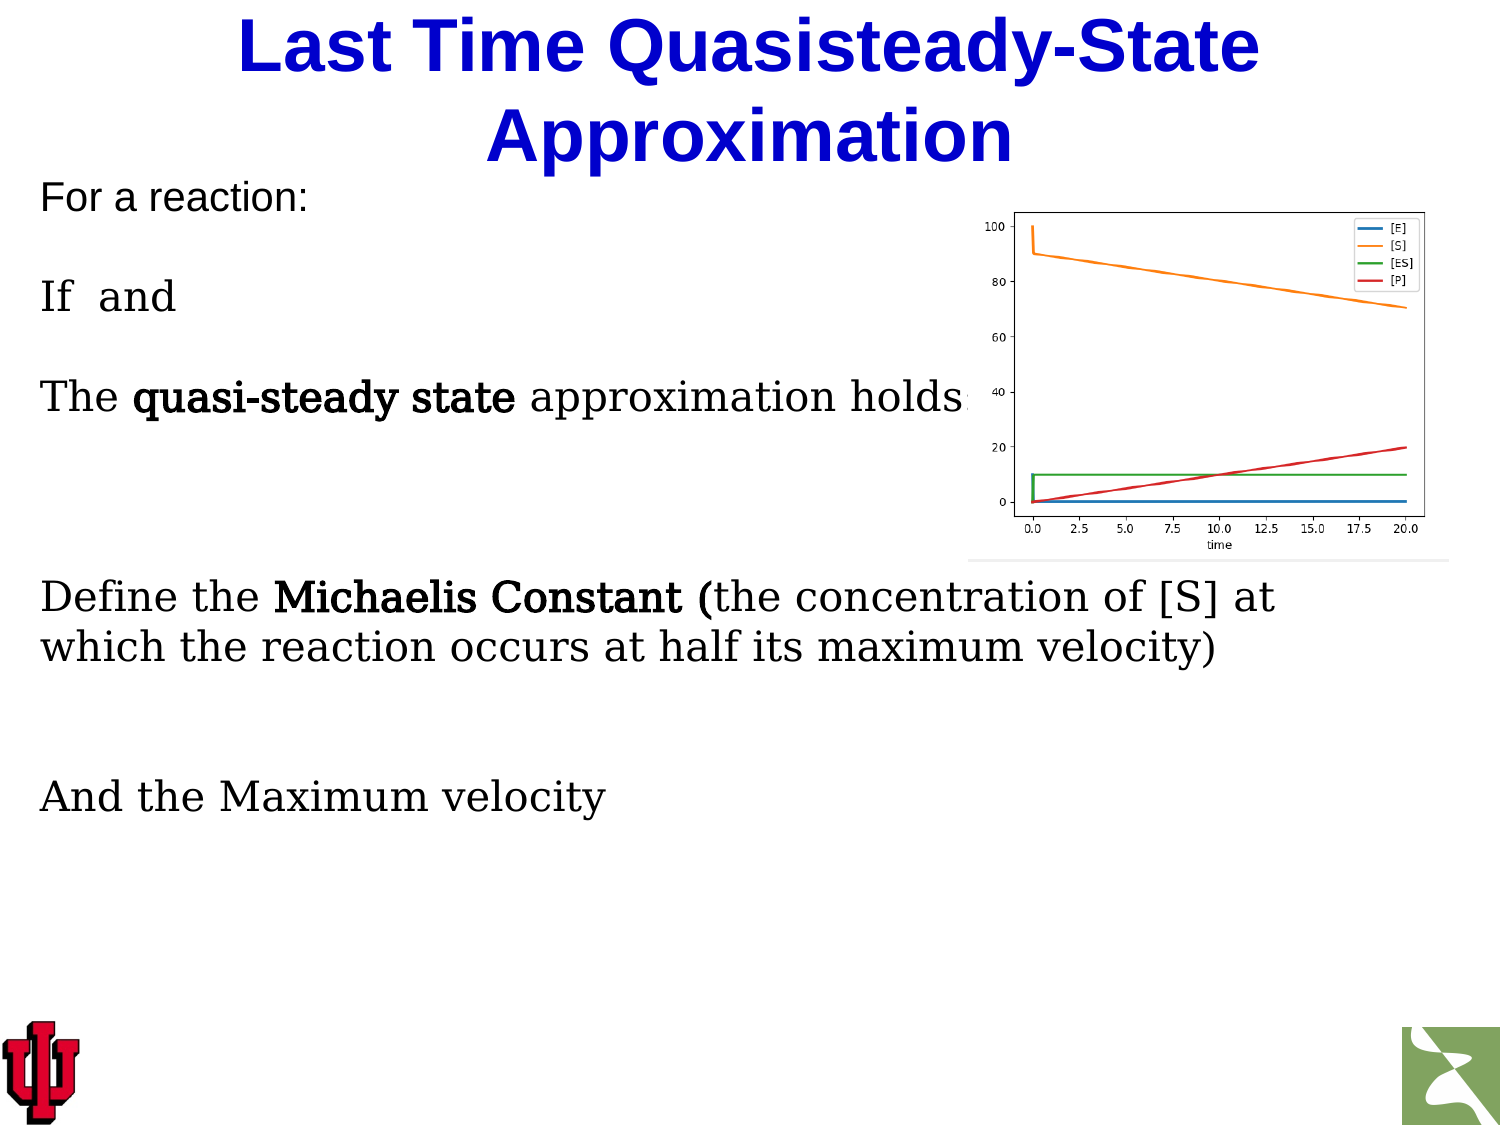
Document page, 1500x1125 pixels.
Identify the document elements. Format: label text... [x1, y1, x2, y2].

title Last Time Quasisteady-State Approximation [0, 19, 1500, 112]
picture [967, 187, 1449, 562]
picture [1402, 1027, 1500, 1125]
text_box [0, 112, 1500, 478]
picture [0, 1020, 80, 1125]
text_box [0, 556, 1500, 663]
